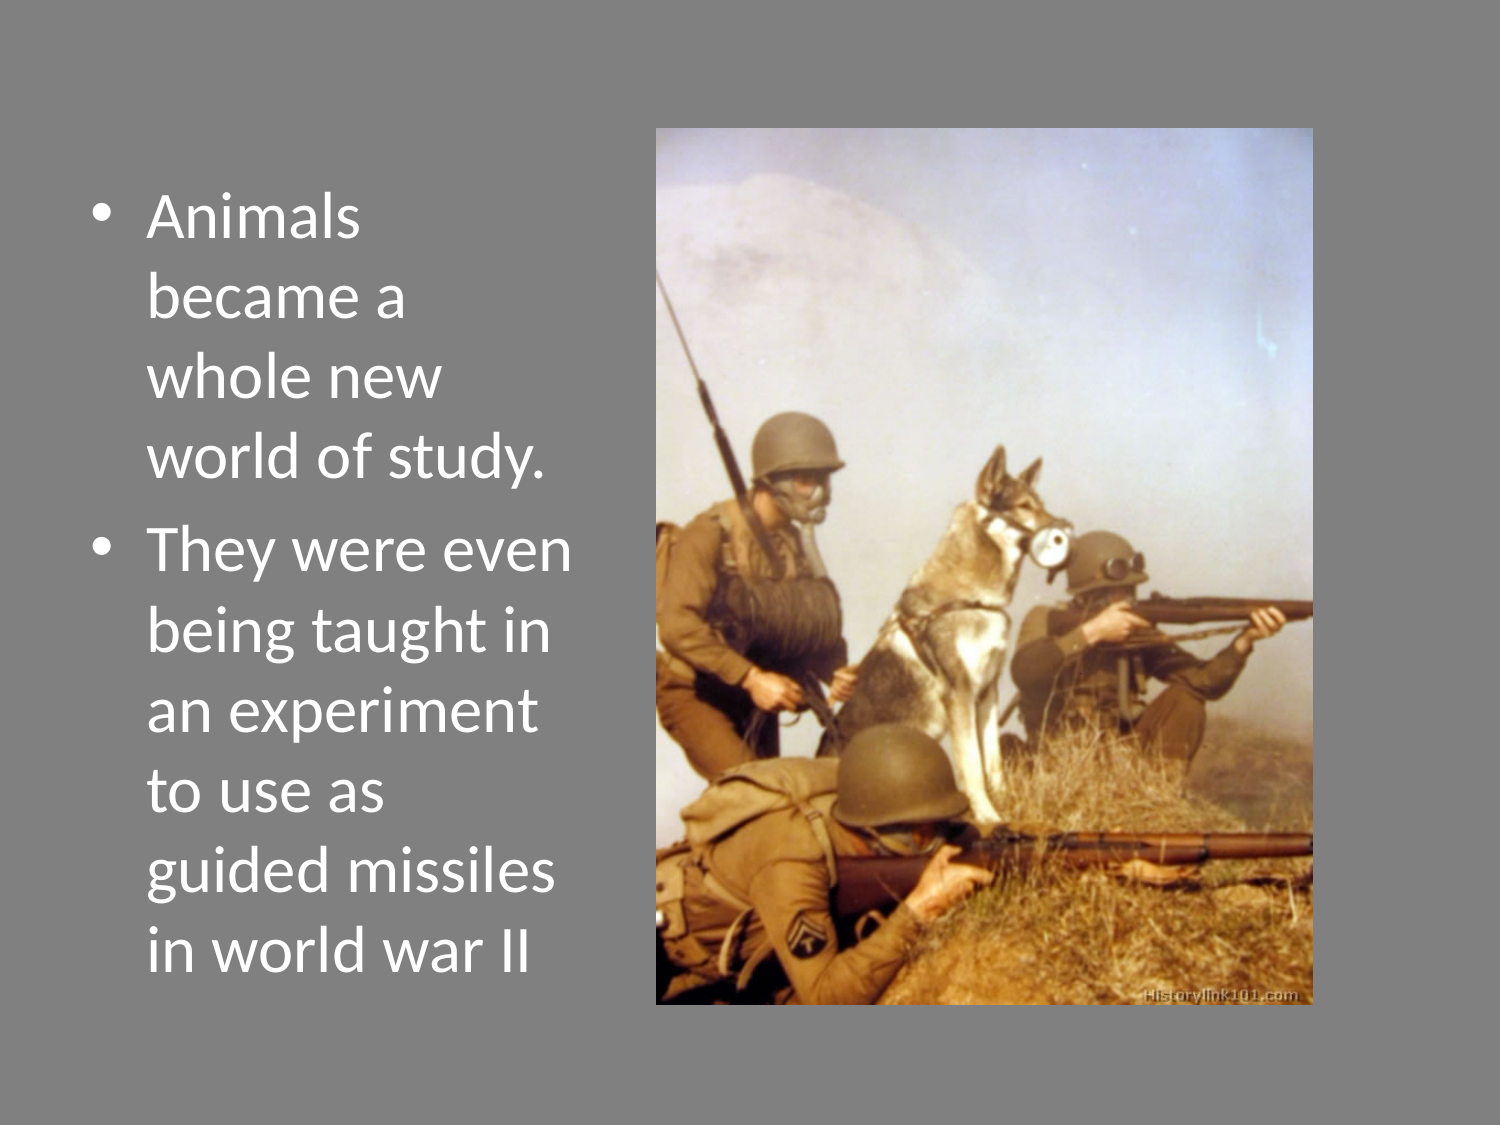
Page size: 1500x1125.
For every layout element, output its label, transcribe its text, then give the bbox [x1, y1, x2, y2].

picture [655, 128, 1313, 1005]
list Animals became a whole new world of study. They were even being taught in an experiment to use as guided missiles in world war II [75, 164, 598, 1032]
